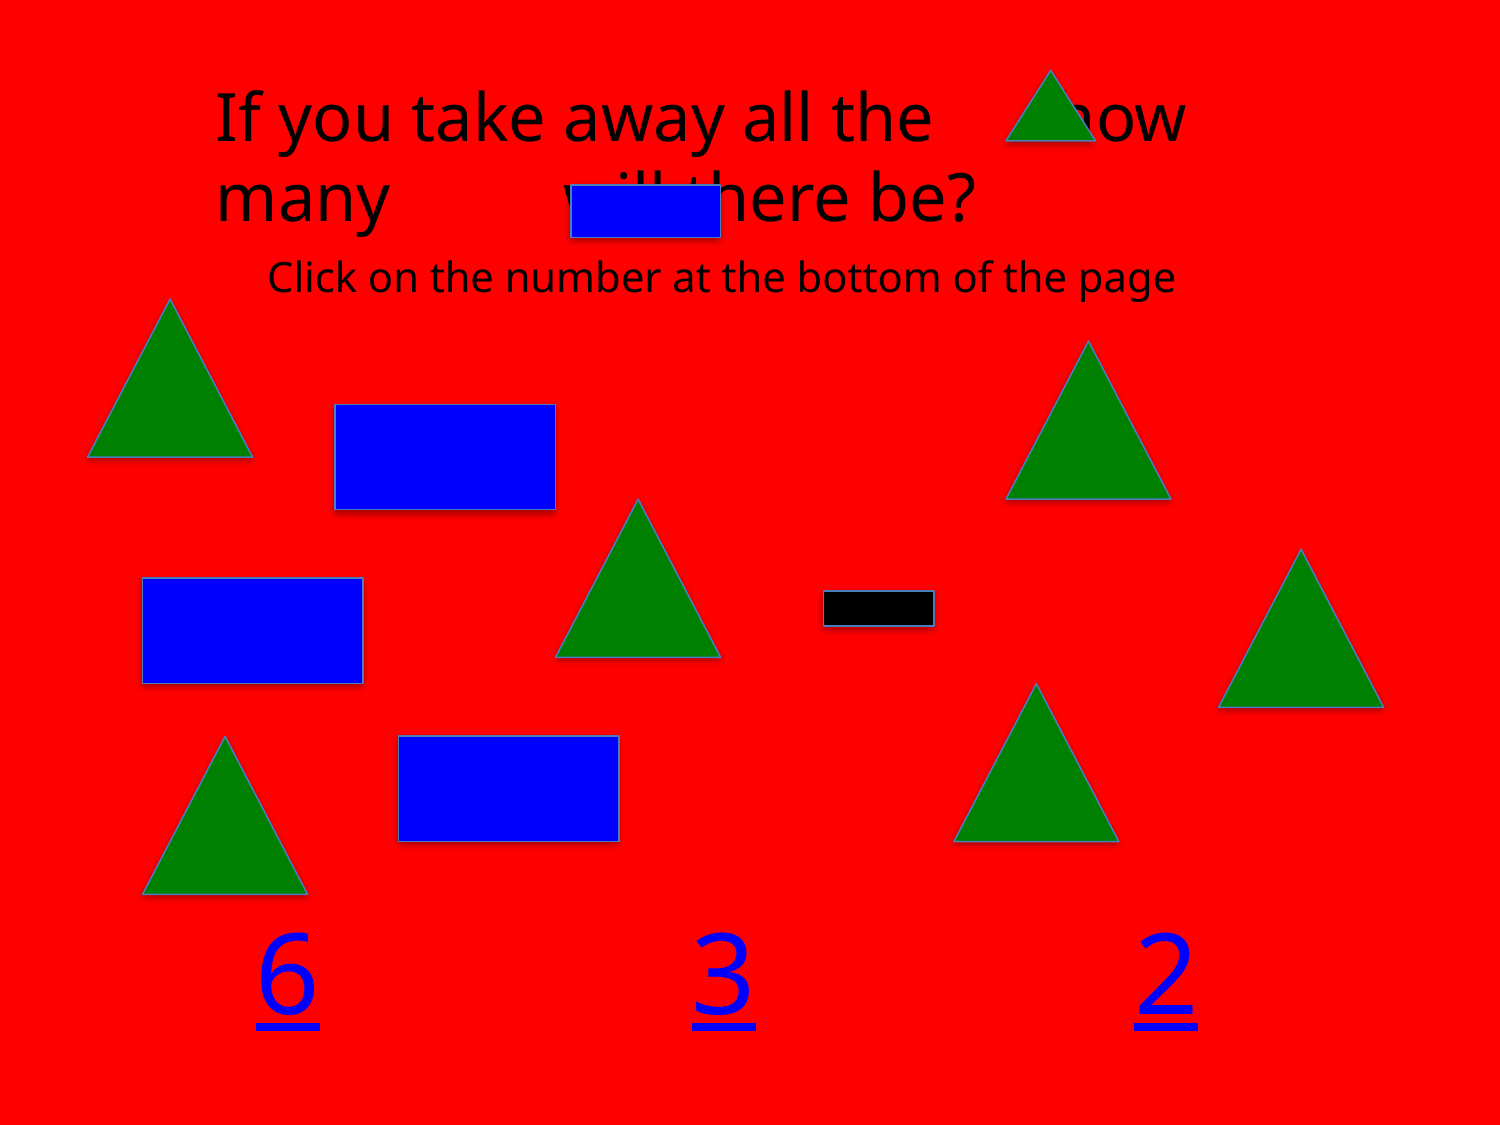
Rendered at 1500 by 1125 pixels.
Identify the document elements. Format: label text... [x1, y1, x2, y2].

text_box [554, 498, 722, 659]
text_box Click on the number at the bottom of the page [252, 243, 1192, 309]
text_box [141, 735, 309, 896]
text_box 6 [240, 894, 335, 1063]
text_box [398, 735, 620, 842]
text_box [823, 590, 935, 627]
text_box [1005, 340, 1172, 500]
text_box [86, 298, 254, 458]
text_box If you take away all the how many will there be? [201, 66, 1250, 242]
text_box [570, 184, 721, 238]
text_box [1005, 69, 1097, 142]
text_box 2 [1119, 894, 1214, 1063]
text_box 3 [677, 894, 772, 1063]
text_box [1217, 548, 1385, 709]
text_box [142, 577, 364, 684]
text_box [334, 404, 556, 510]
text_box [953, 682, 1120, 843]
